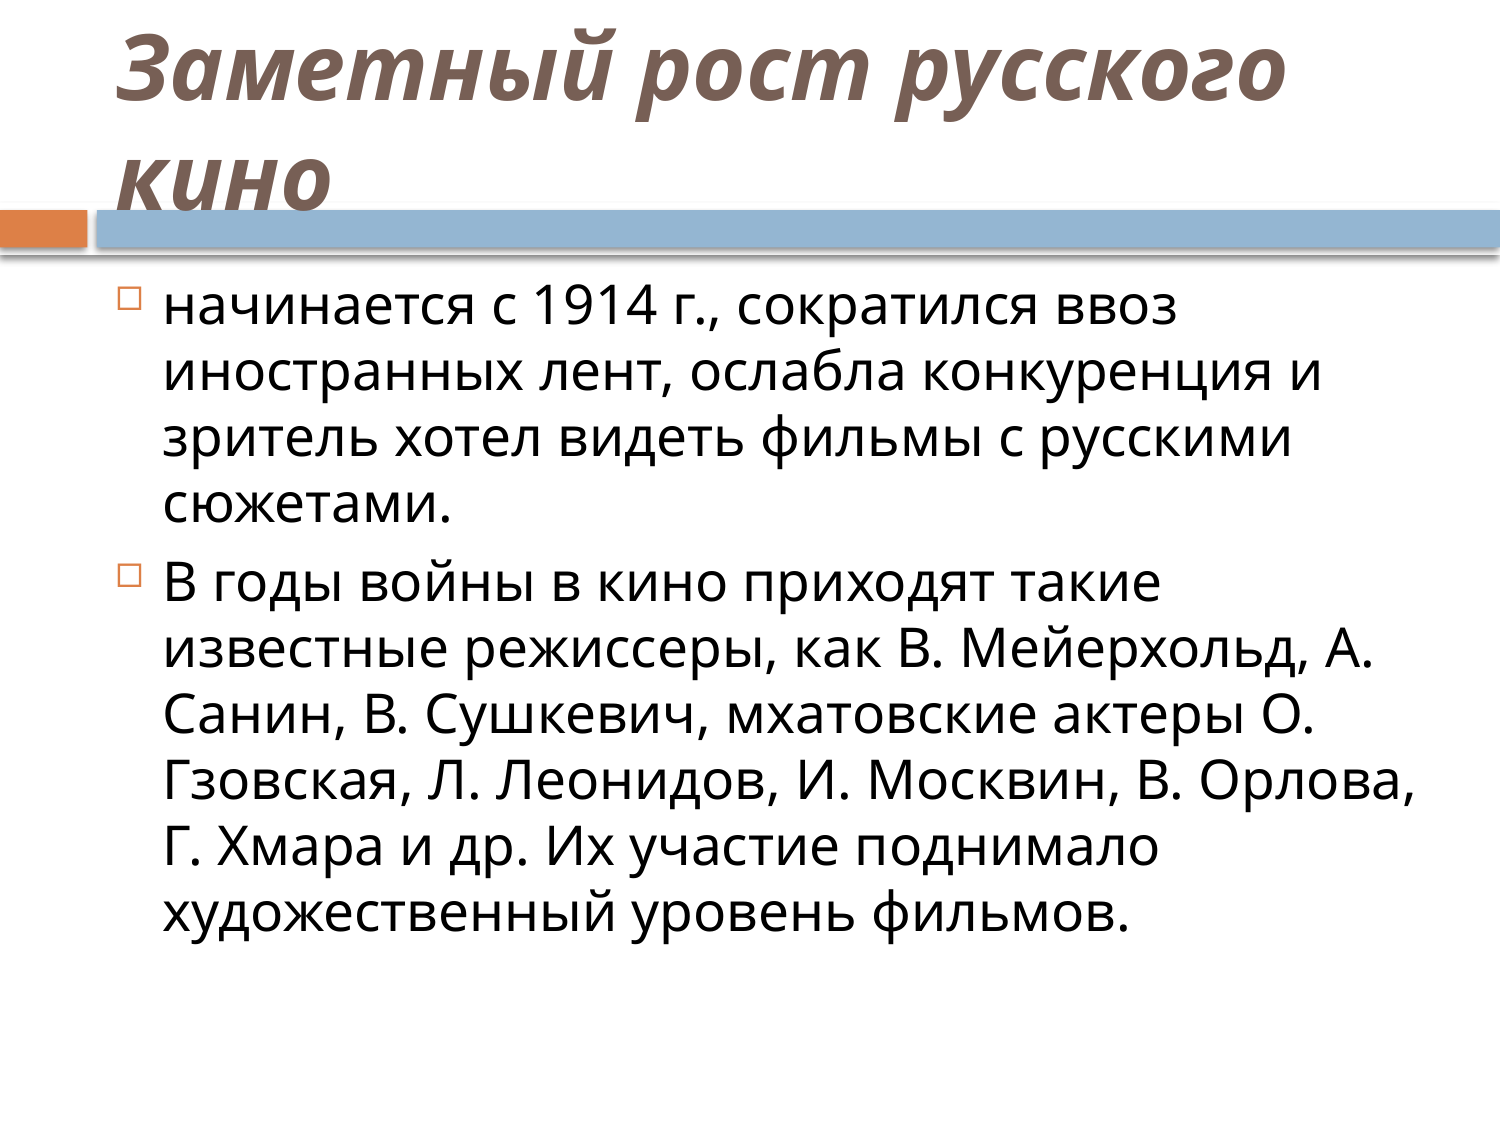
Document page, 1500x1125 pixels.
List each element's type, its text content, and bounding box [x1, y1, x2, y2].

title Заметный рост русского кино [100, 37, 1438, 200]
list начинается с 1914 г., сократился ввоз иностранных лент, ослабла конкуренция и зритель хотел видеть фильмы с русскими сюжетами. В годы войны в кино приходят такие известные режиссеры, как В. Мейерхольд, А. Санин, В. Сушкевич, мхатовские актеры О. Гзовская, Л. Леонидов, И. Москвин, В. Орлова, Г. Хмара и др. Их участие поднимало художественный уровень фильмов. [100, 262, 1438, 1000]
